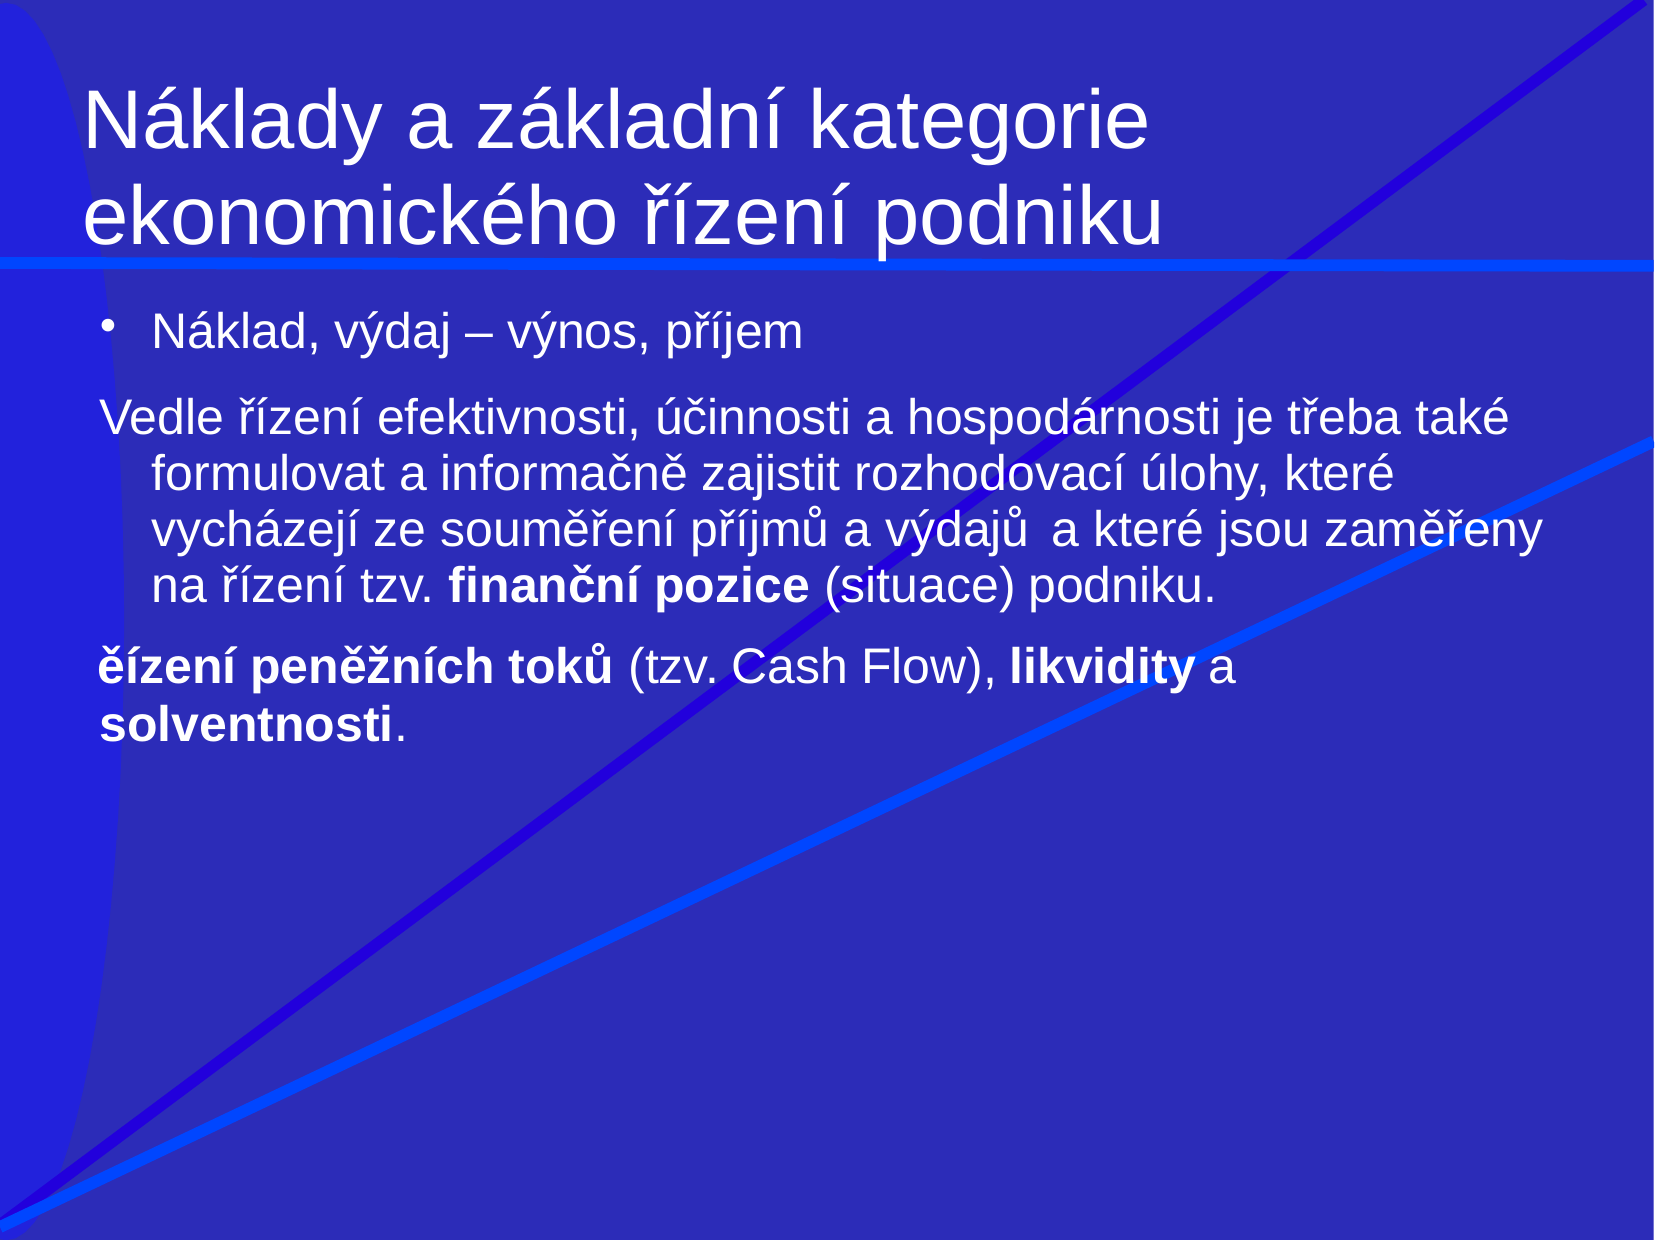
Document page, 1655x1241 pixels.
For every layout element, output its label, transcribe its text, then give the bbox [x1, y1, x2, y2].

title Náklady a základní kategorie ekonomického řízení podniku [80, 69, 1574, 277]
text_box Náklad, výdaj – výnos, příjem Vedle řízení efektivnosti, účinnosti a hospodárnosti je třeba také formulovat a informačně zajistit rozhodovací úlohy, které vycházejí ze souměření příjmů a výdajů a které jsou zaměřeny na řízení tzv. finanční pozice (situace) podniku. ěízení peněžních toků (tzv. Cash Flow), likvidity a solventnosti. [97, 298, 1552, 752]
